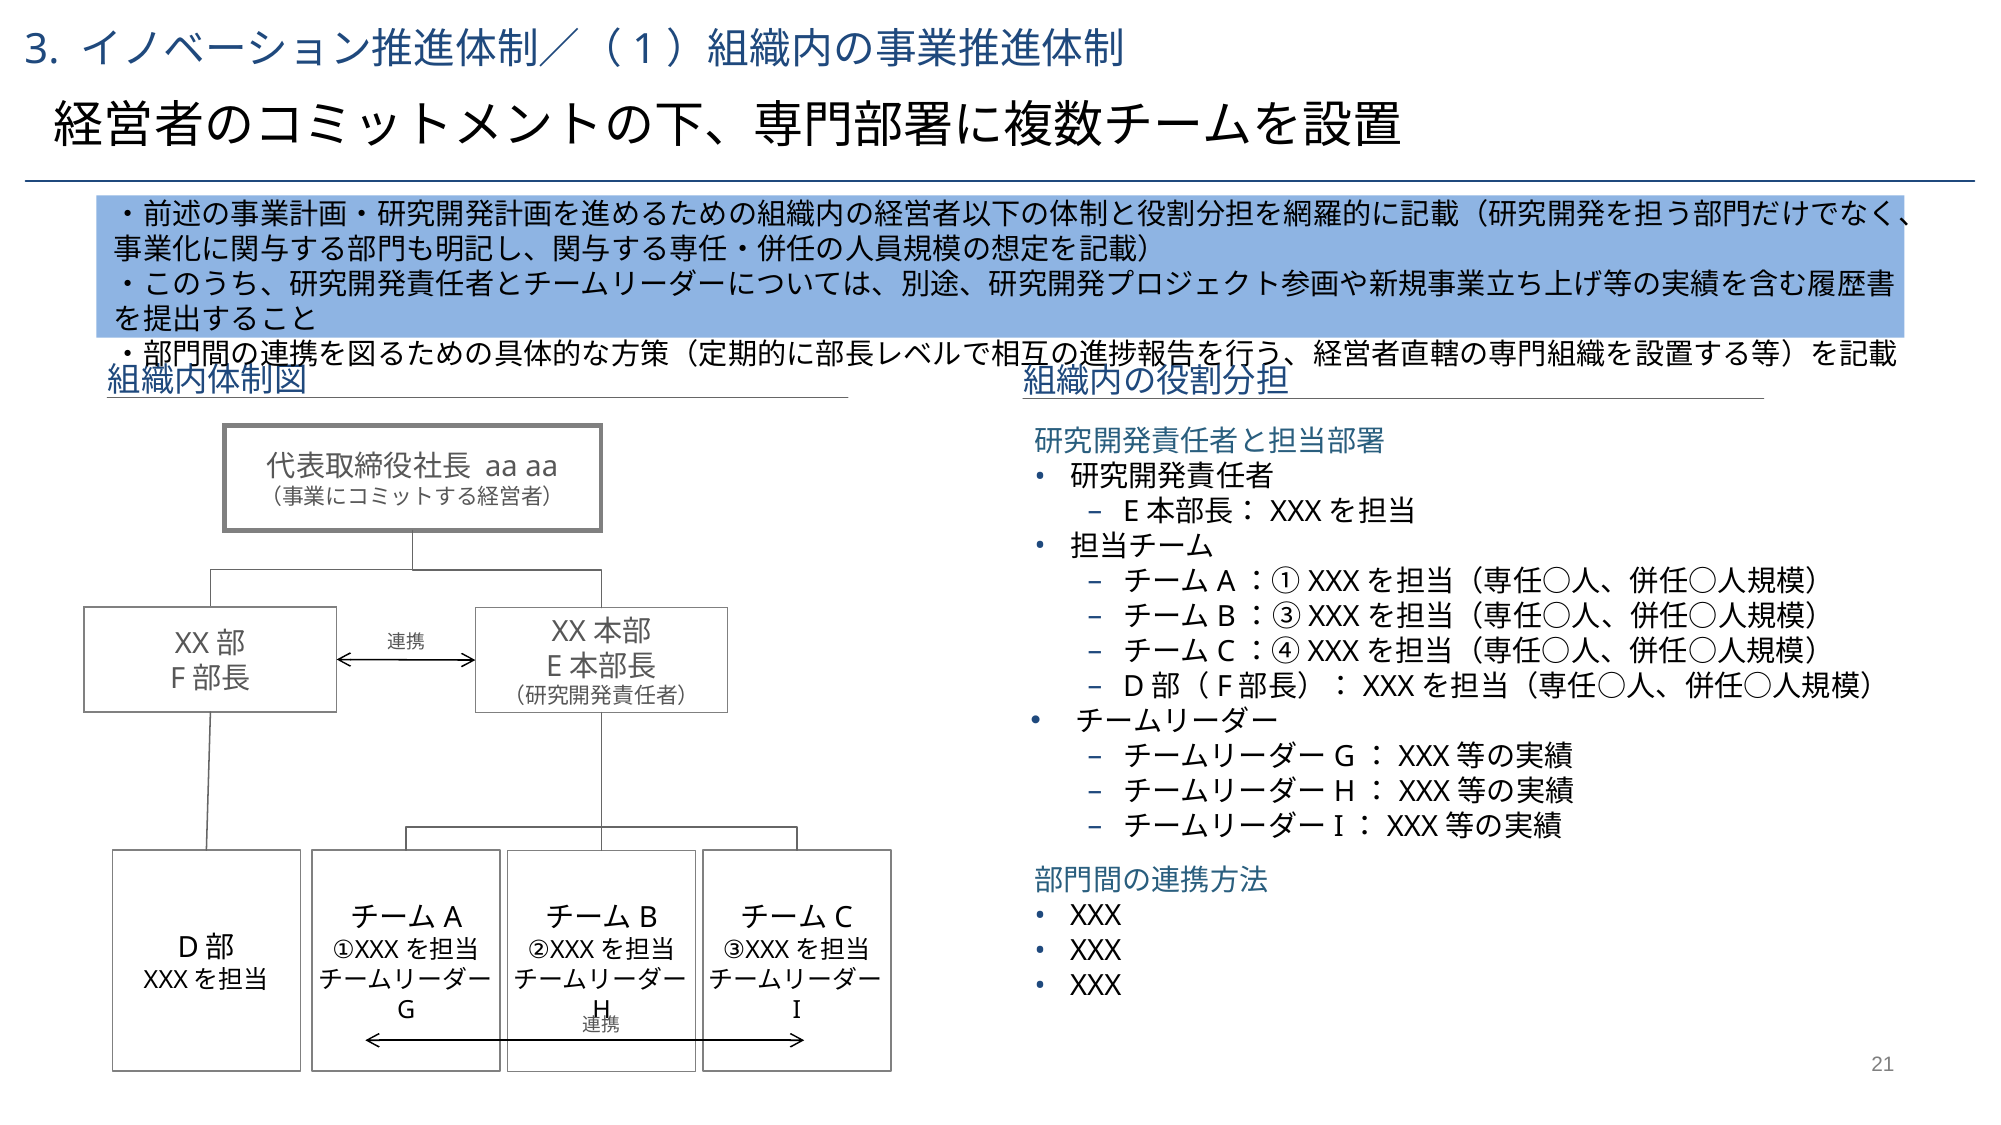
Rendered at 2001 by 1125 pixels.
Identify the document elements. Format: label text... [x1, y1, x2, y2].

text_box D部 XXXを担当 [111, 849, 301, 1072]
text_box 代表取締役社長 aa aa （事業にコミットする経営者） [224, 425, 602, 531]
text_box ・前述の事業計画・研究開発計画を進めるための組織内の経営者以下の体制と役割分担を網羅的に記載（研究開発を担う部門だけでなく、事業化に関与する部門も明記し、関与する専任・併任の人員規模の想定を記載） ・このうち、研究開発責任者とチームリーダーについては、別途、研究開発プロジェクト参画や新規事業立ち上げ等の実績を含む履歴書を提出すること ・部門間の連携を図るための具体的な方策（定期的に部長レベルで相互の進捗報告を行う、経営者直轄の専門組織を設置する等）を記載 [96, 195, 1905, 338]
text_box 連携 [355, 627, 456, 655]
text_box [107, 350, 848, 398]
text_box チームB ②XXXを担当 チームリーダーH [507, 849, 696, 1039]
text_box チームB ②XXXを担当 チームリーダーH [507, 1041, 696, 1072]
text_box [1022, 351, 1764, 400]
text_box 3. イノベーション推進体制／（1）組織内の事業推進体制 [24, 28, 1818, 74]
text_box チームC ③XXXを担当 チームリーダーI [702, 849, 892, 1072]
text_box チームA ①XXXを担当 チームリーダーG [311, 849, 501, 1072]
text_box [480, 729, 528, 926]
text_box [676, 729, 723, 926]
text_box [468, 474, 546, 664]
text_box XX部 F部長 [84, 606, 337, 713]
text_box 経営者のコミットメントの下、専門部署に複数チームを設置 [53, 99, 1899, 154]
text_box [273, 467, 350, 671]
text_box 研究開発責任者と担当部署 研究開発責任者 E本部長：XXXを担当 担当チーム チームA：①XXXを担当（専任○人、併任○人規模） チームB：③XXXを担当（専任○人、併任○人規模） チームC：④XXXを担当（専任○人、併任○人規模） D部（F部長）：XXXを担当（専任○人、併任○人規模） チームリーダー チームリーダーG：XXX等の実績 チームリーダーH：XXX等の実績 チームリーダーI：XXX等の実績 部門間の連携方法 XXX XXX XXX [1016, 422, 1940, 1089]
text_box 連携 [551, 1009, 652, 1037]
text_box XX本部 E本部長 （研究開発責任者） [475, 607, 728, 713]
